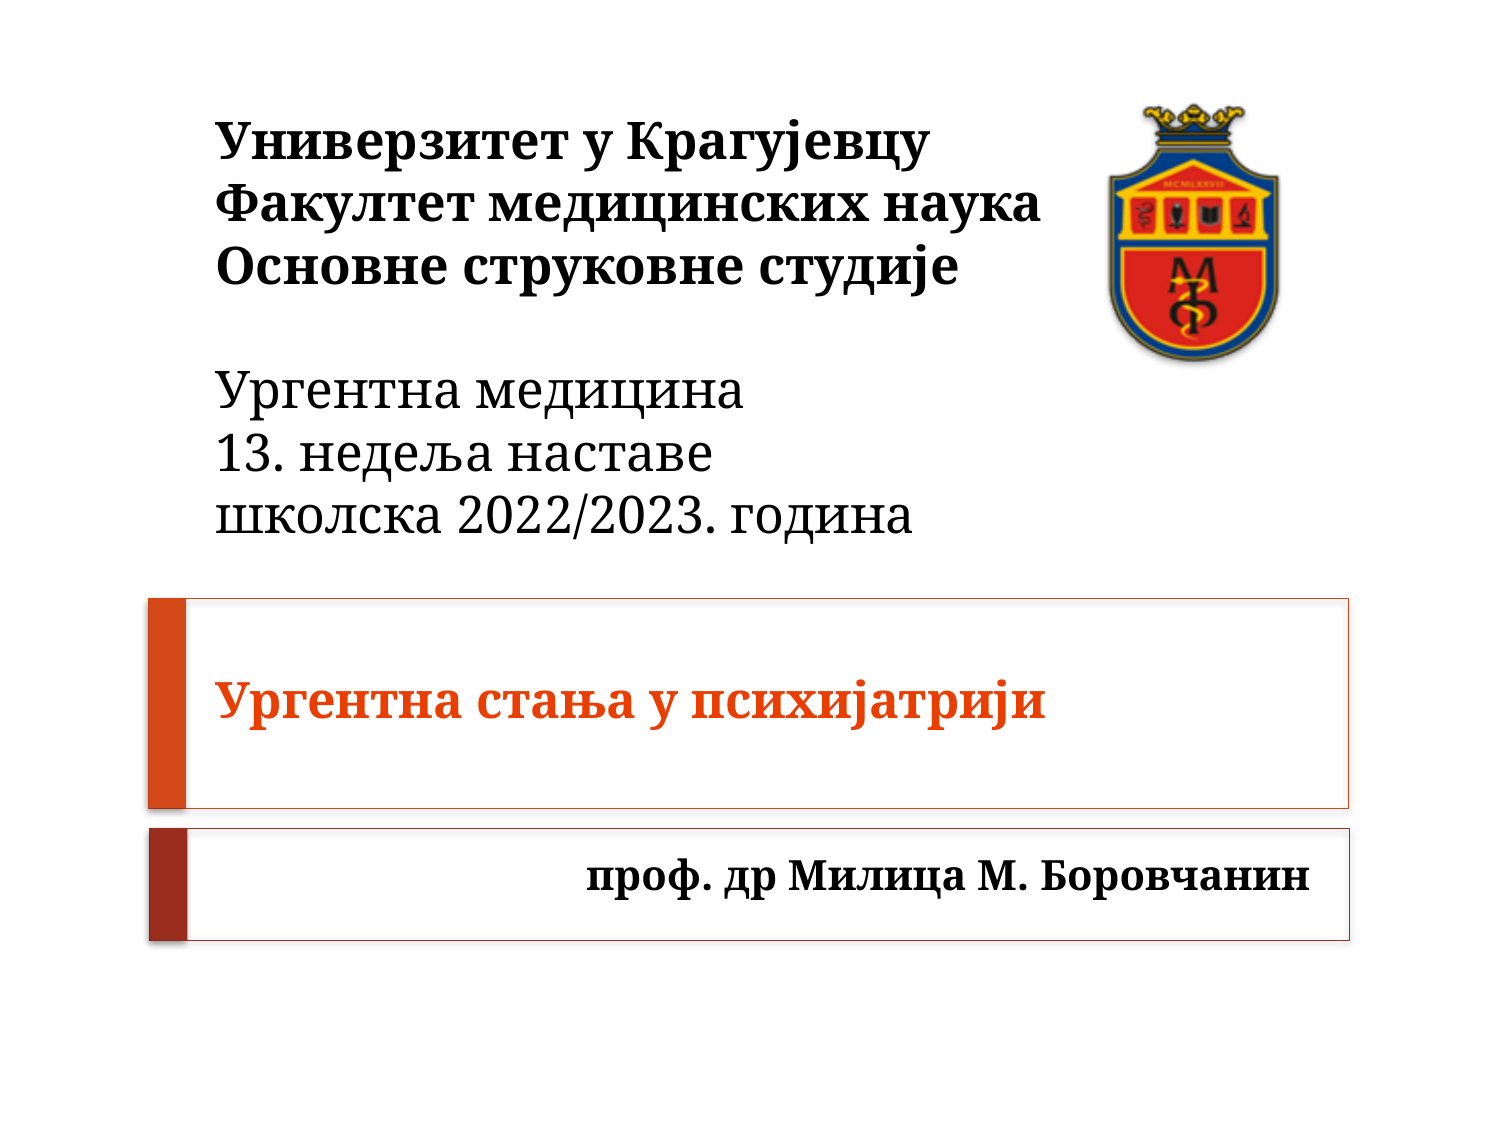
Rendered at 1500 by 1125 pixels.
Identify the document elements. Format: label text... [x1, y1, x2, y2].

picture [1074, 87, 1305, 364]
title Универзитет у Крагујевцу Факултет медицинских наука Основне струковне студије Ургентна медицина 13. недеља наставе школска 2022/2023. година Ургентна стања у психијатрији [199, 99, 1326, 801]
subtitle проф. др Милица М. Боровчанин [199, 840, 1326, 929]
